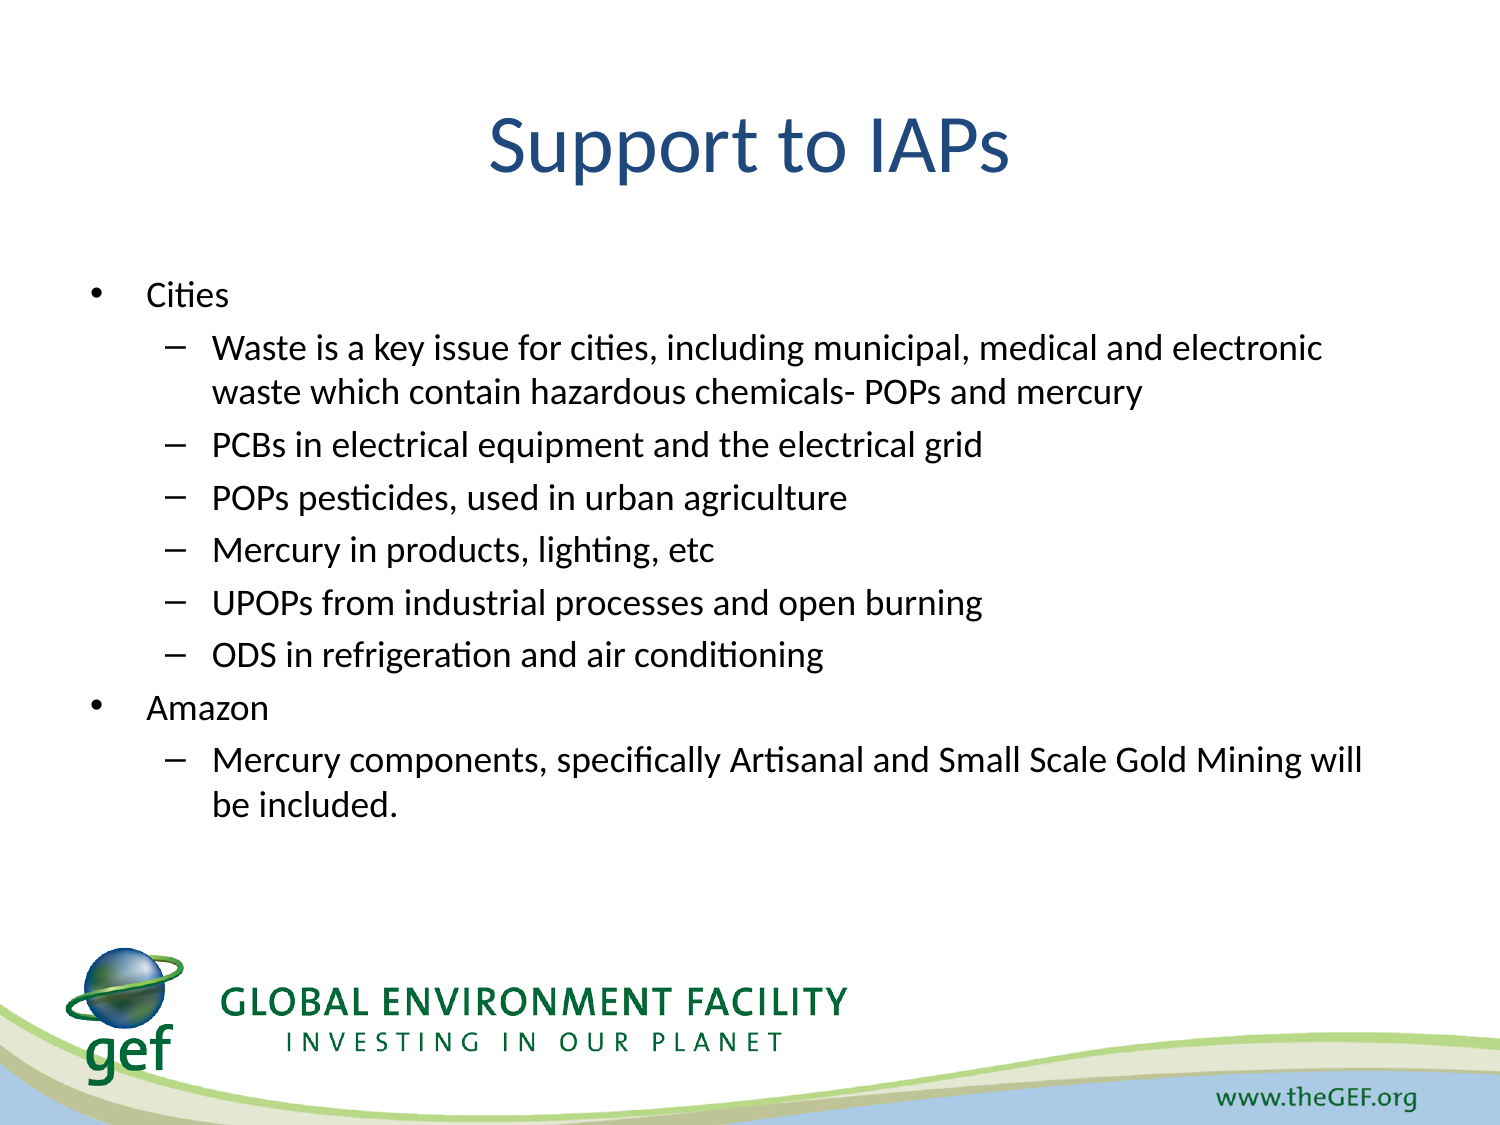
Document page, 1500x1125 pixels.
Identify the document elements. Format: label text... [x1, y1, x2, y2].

picture [0, 920, 1500, 1125]
list Cities Waste is a key issue for cities, including municipal, medical and electronic waste which contain hazardous chemicals- POPs and mercury PCBs in electrical equipment and the electrical grid POPs pesticides, used in urban agriculture Mercury in products, lighting, etc UPOPs from industrial processes and open burning ODS in refrigeration and air conditioning Amazon Mercury components, specifically Artisanal and Small Scale Gold Mining will be included. [74, 262, 1426, 1006]
title Support to IAPs [74, 44, 1426, 233]
